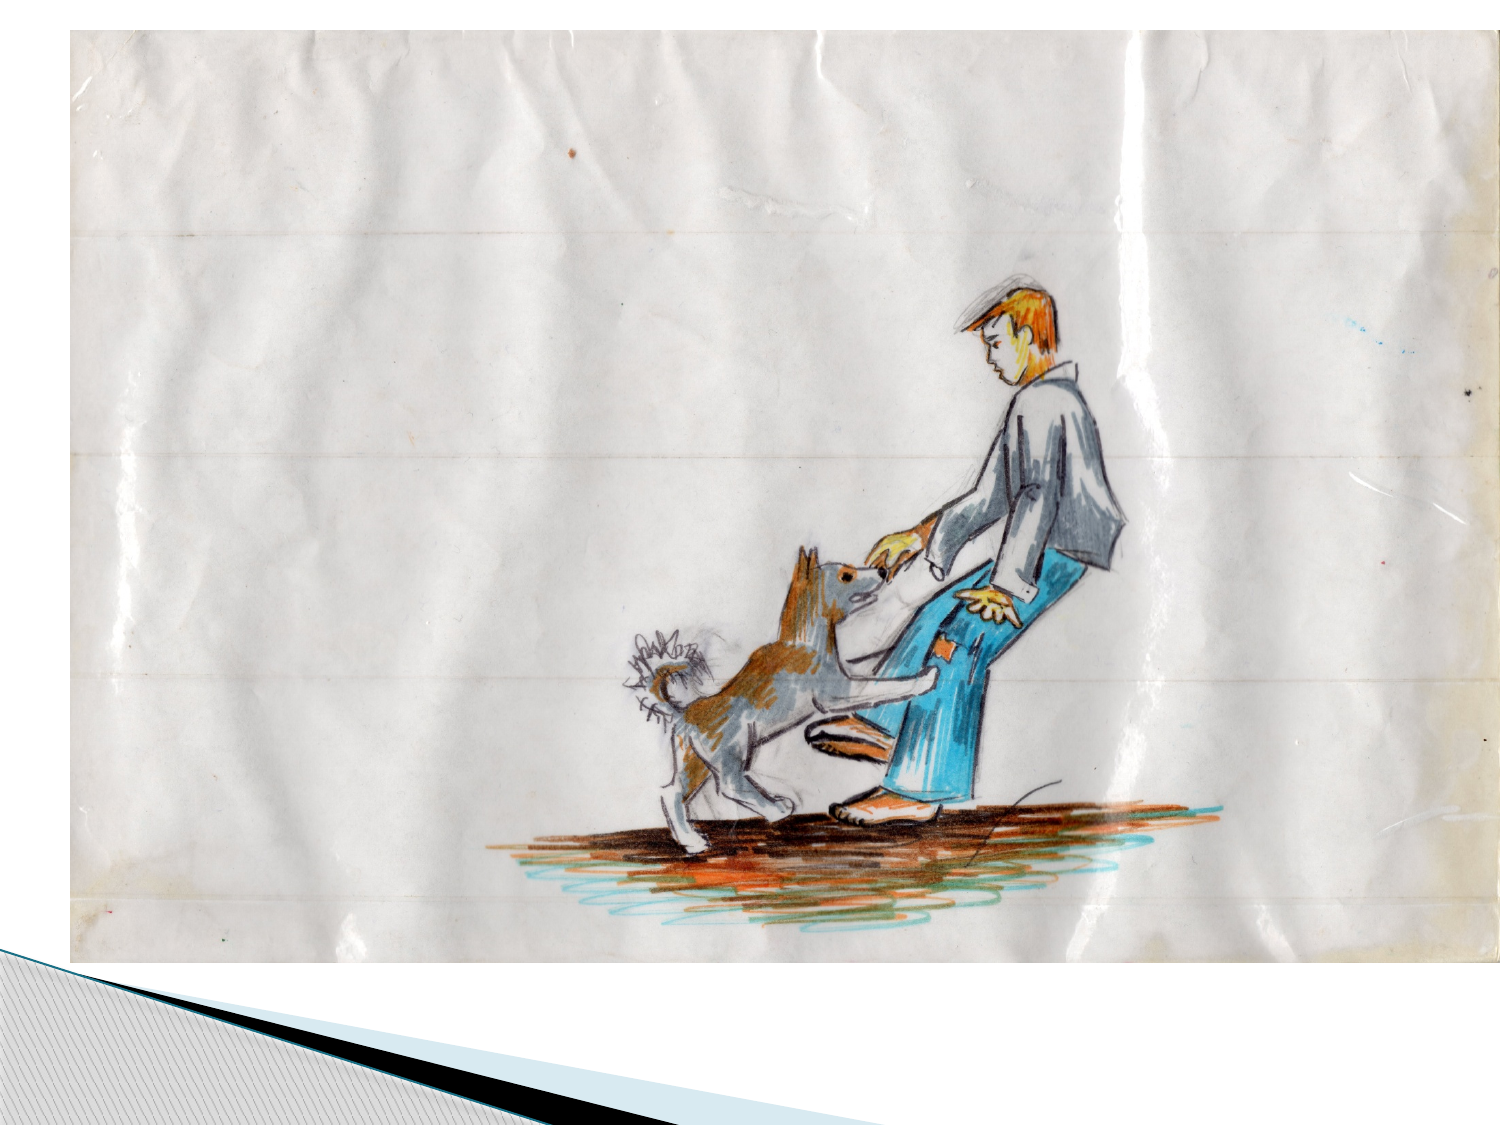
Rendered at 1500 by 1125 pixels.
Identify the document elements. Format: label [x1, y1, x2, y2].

picture [70, 30, 1500, 963]
